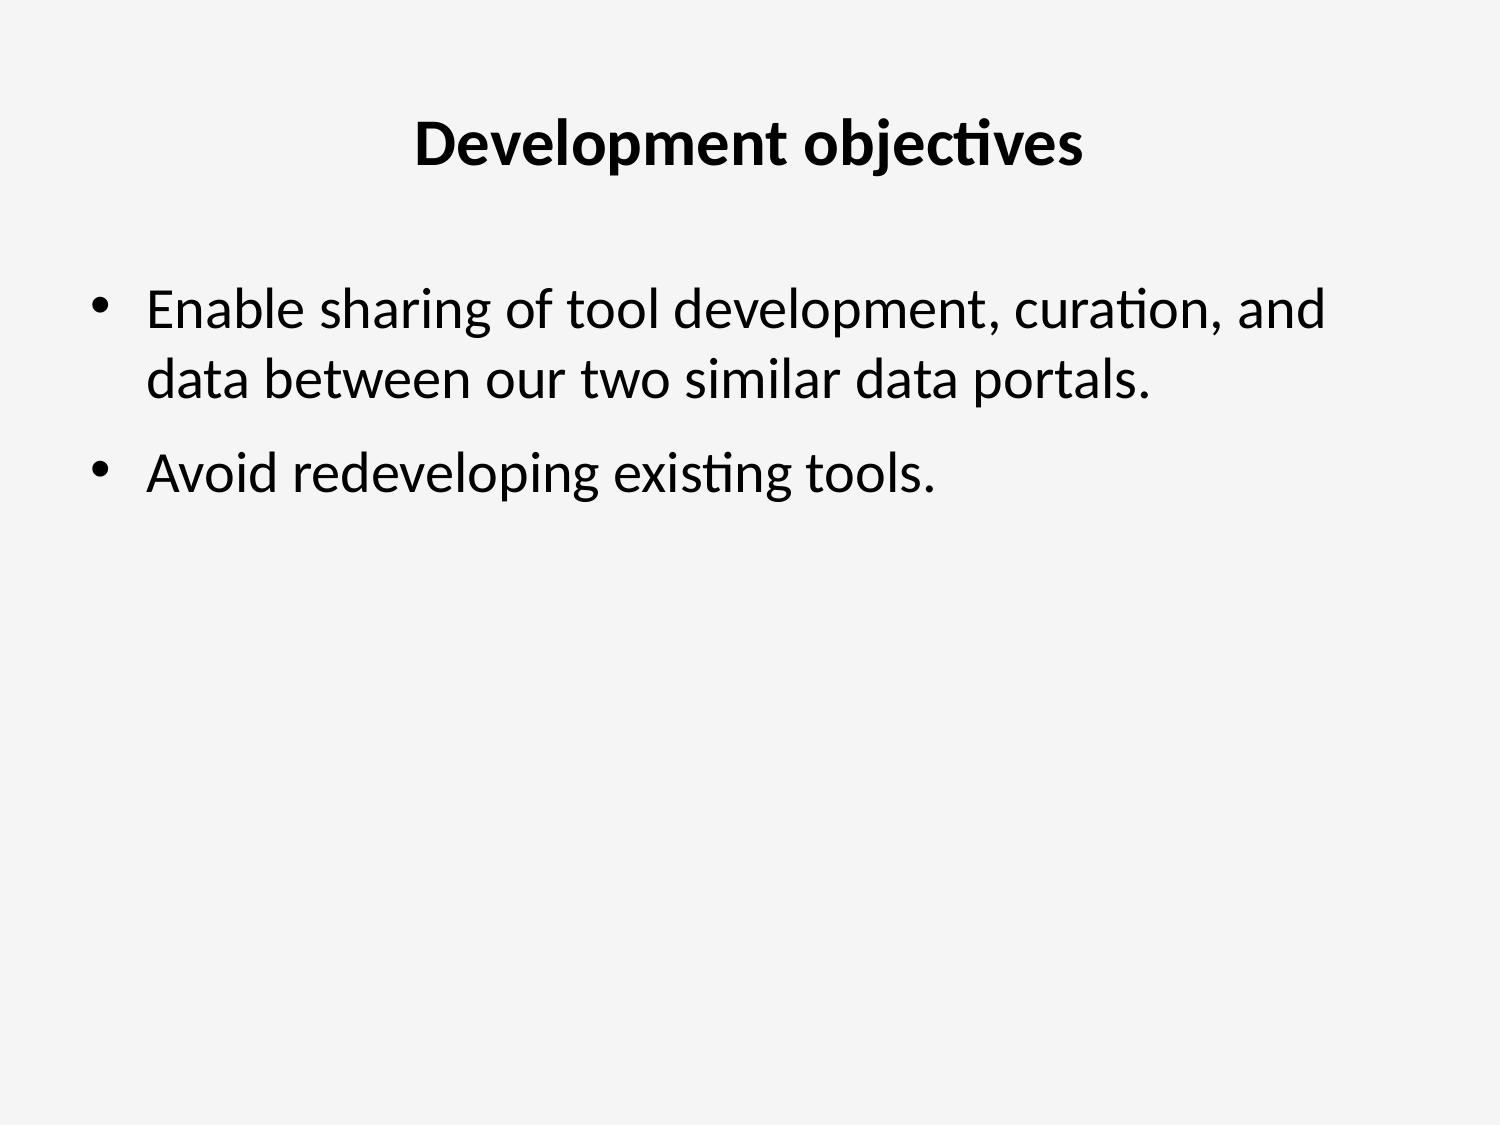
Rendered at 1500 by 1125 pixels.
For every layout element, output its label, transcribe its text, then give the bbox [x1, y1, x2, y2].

title Development objectives [75, 45, 1425, 233]
list Enable sharing of tool development, curation, and data between our two similar data portals. Avoid redeveloping existing tools. [75, 262, 1425, 1005]
